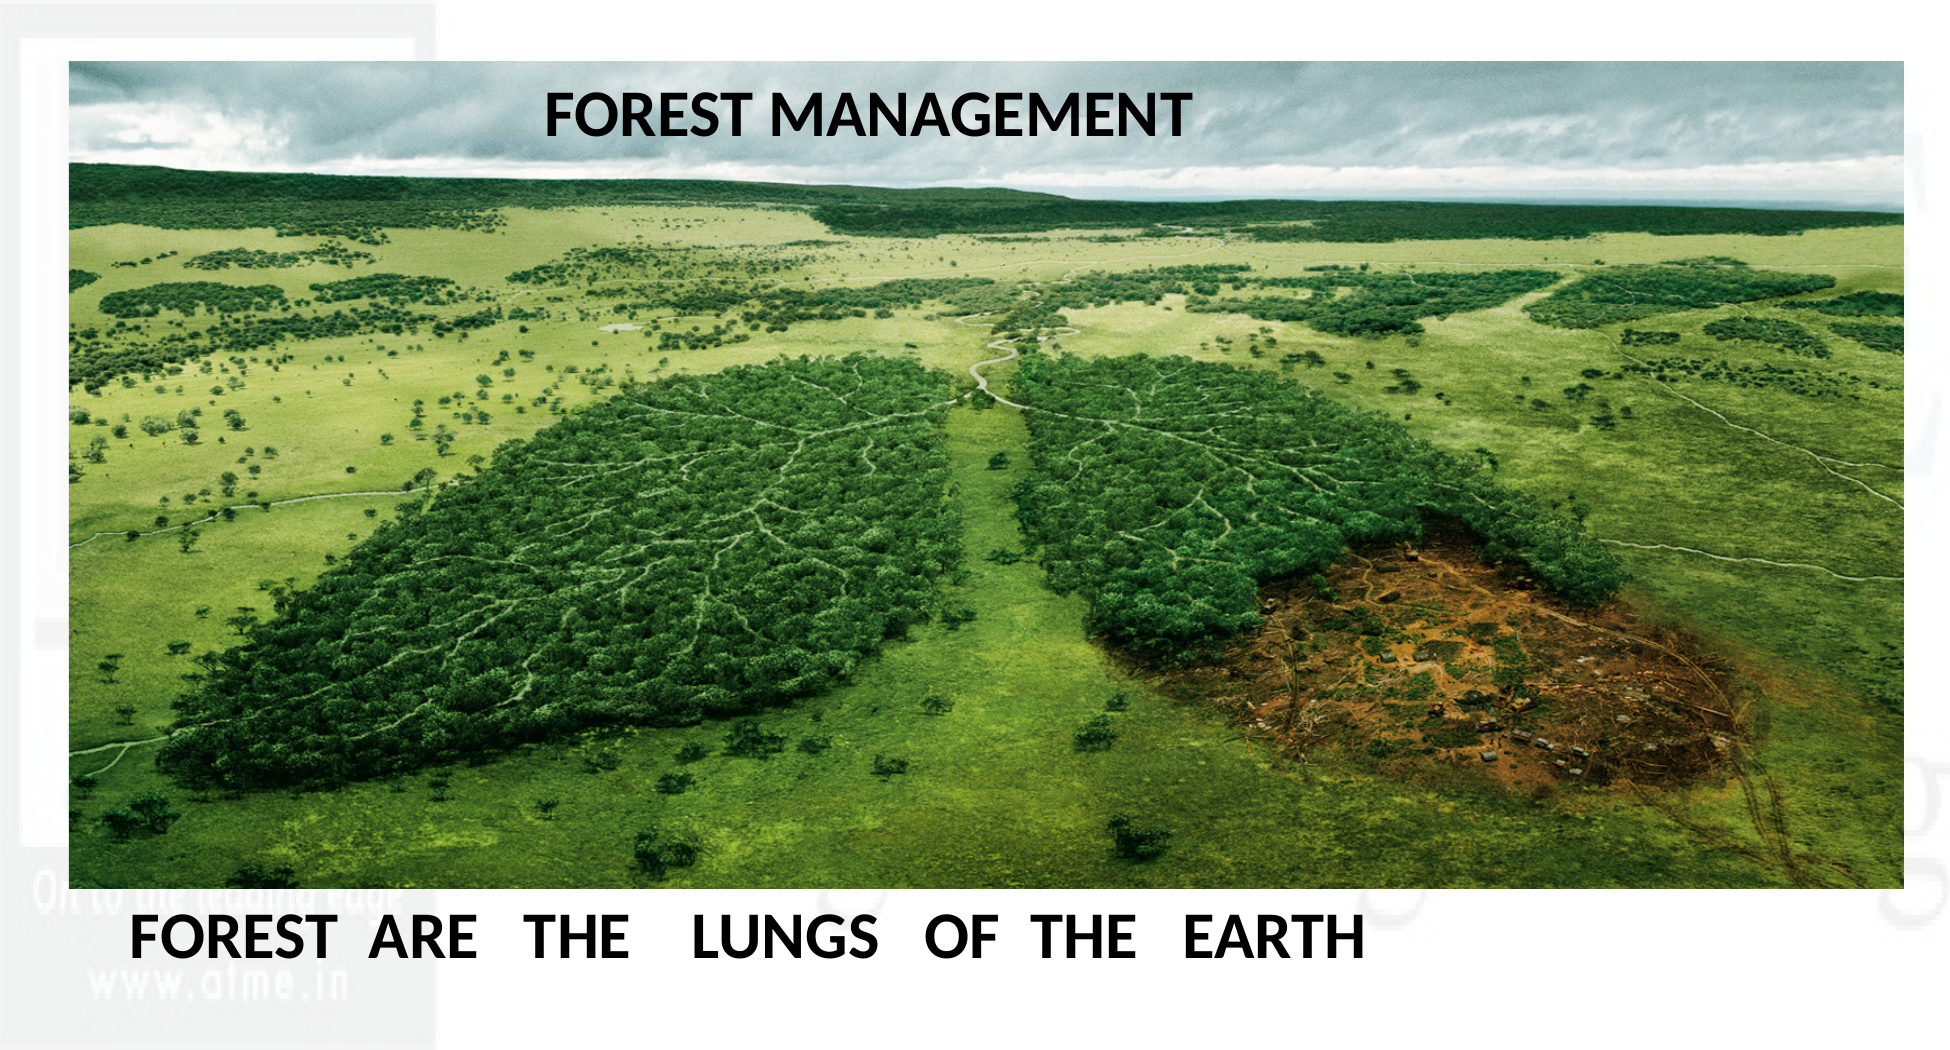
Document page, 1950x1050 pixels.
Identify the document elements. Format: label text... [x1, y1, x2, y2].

picture [68, 61, 1905, 890]
text_box FOREST ARE THE LUNGS OF THE EARTH [115, 901, 1820, 980]
